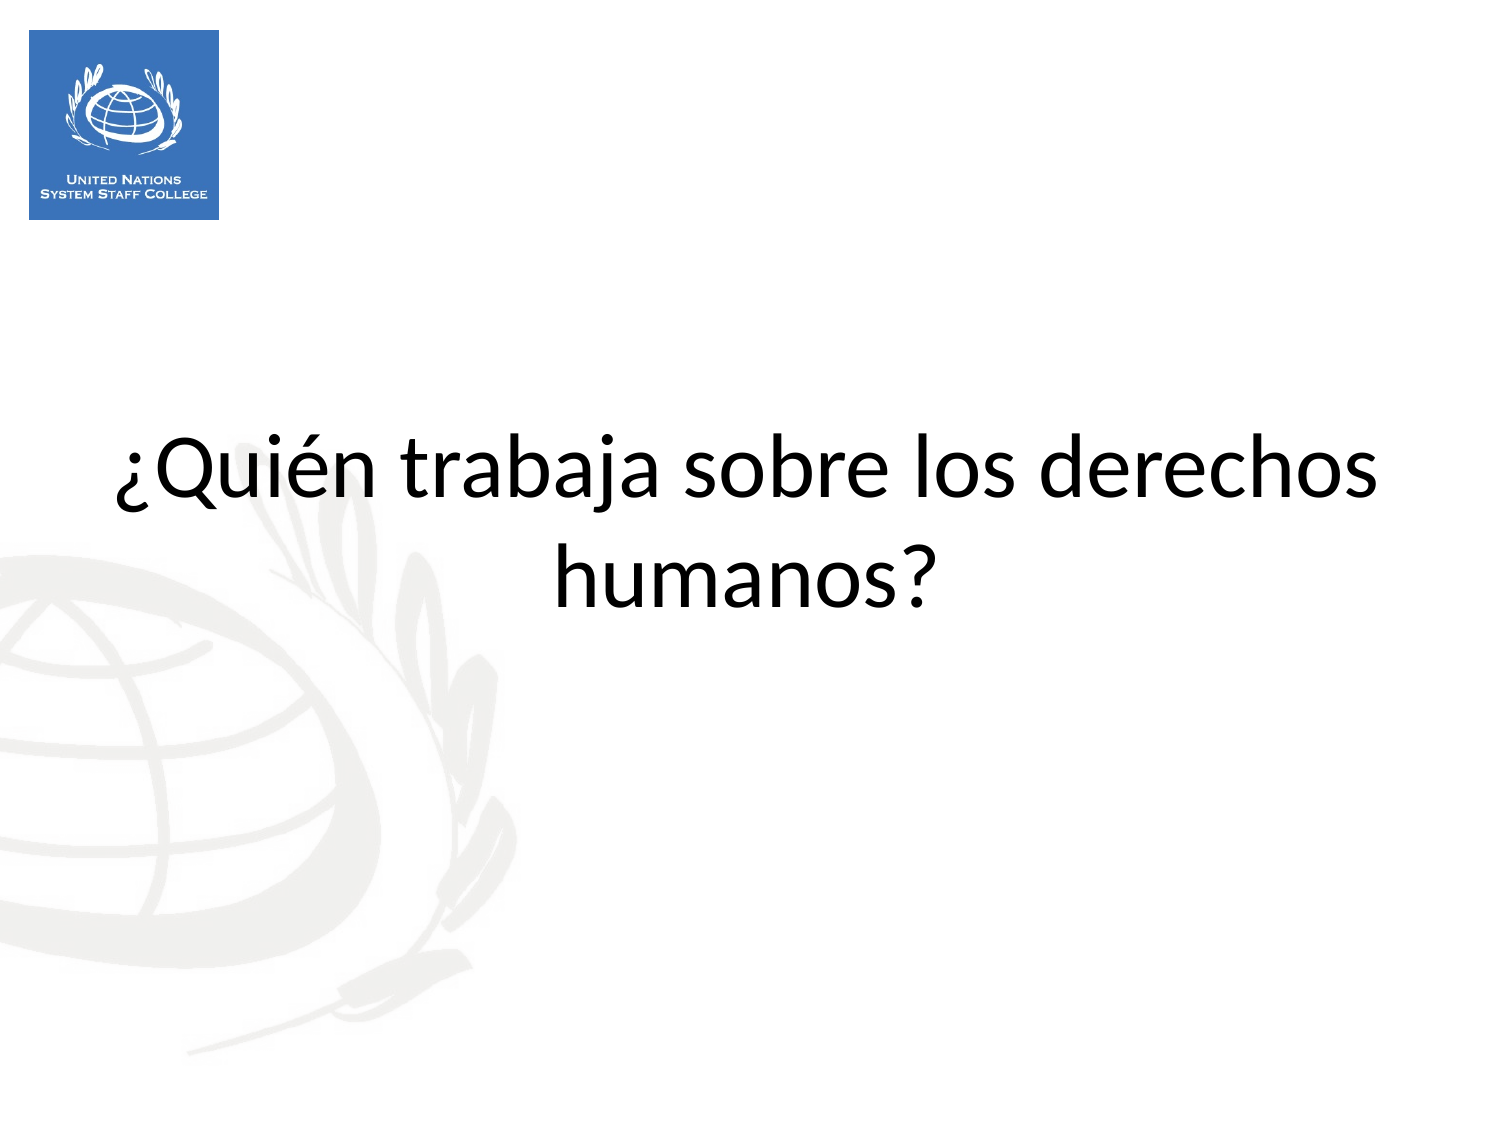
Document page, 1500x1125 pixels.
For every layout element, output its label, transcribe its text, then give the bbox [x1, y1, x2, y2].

text_box ¿Quién trabaja sobre los derechos humanos? [53, 398, 1441, 587]
picture [29, 30, 219, 220]
